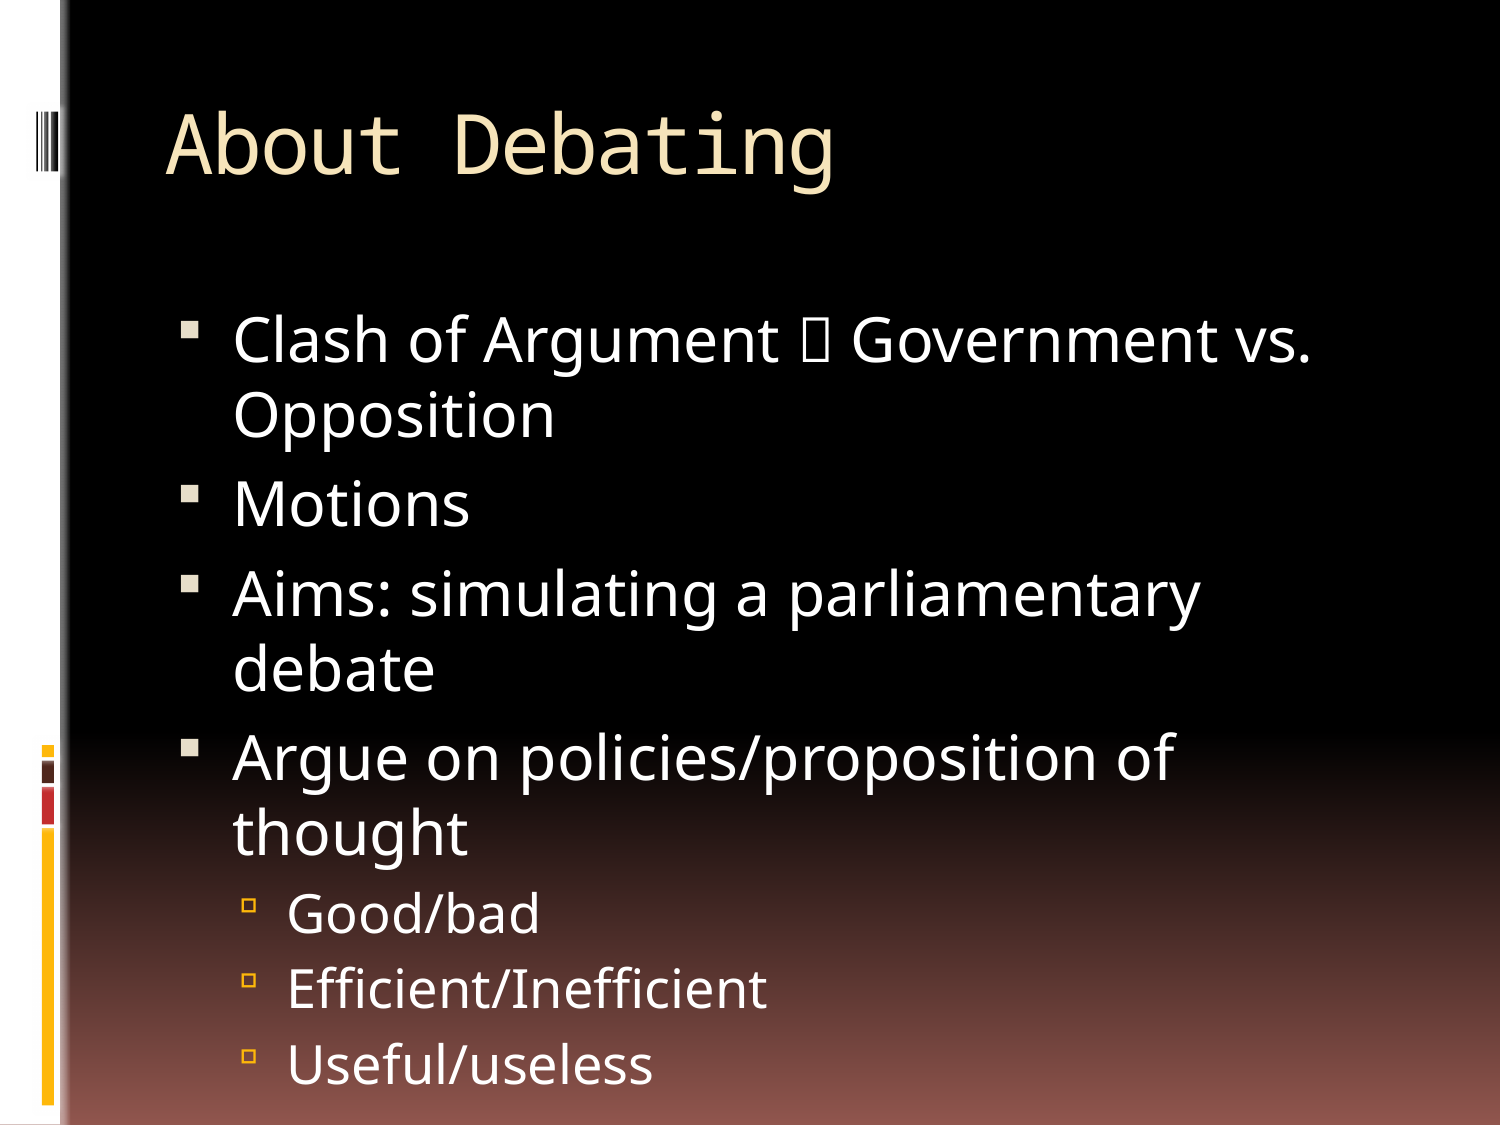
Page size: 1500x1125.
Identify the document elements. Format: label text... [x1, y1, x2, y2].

list Clash of Argument  Government vs. Opposition Motions Aims: simulating a parliamentary debate Argue on policies/proposition of thought Good/bad Efficient/Inefficient Useful/useless [150, 292, 1425, 1043]
title About Debating [150, 83, 1425, 234]
